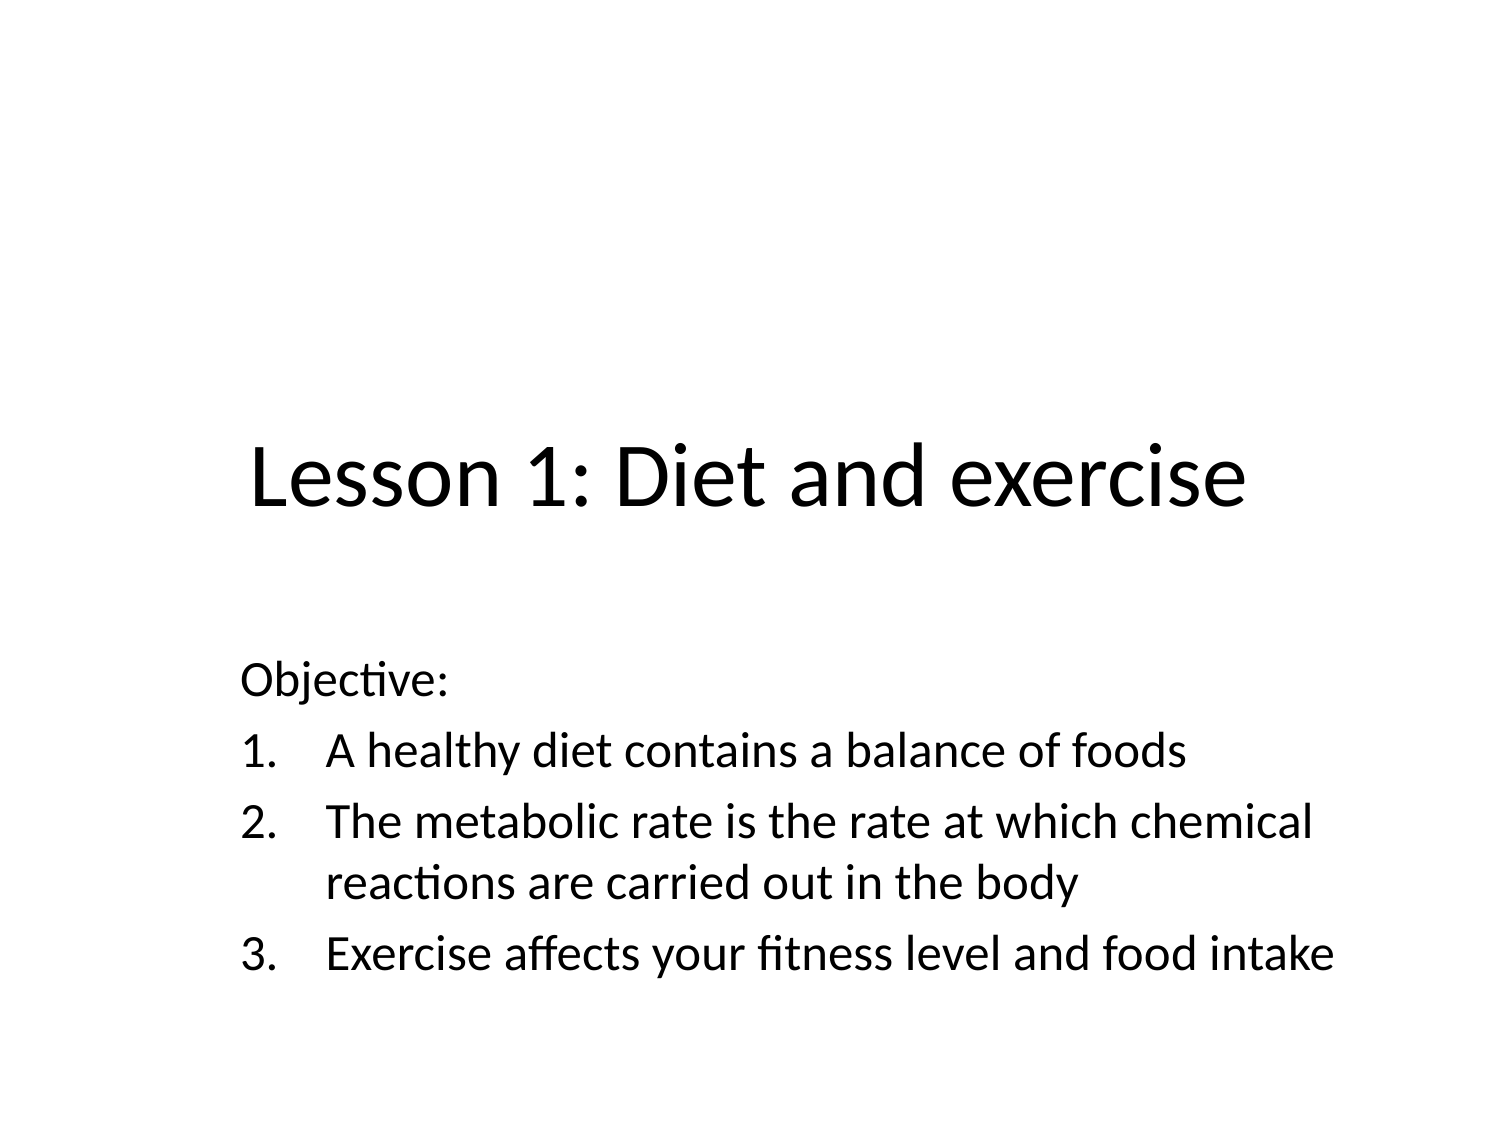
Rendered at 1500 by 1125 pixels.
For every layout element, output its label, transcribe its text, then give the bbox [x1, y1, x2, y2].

title Lesson 1: Diet and exercise [112, 349, 1388, 591]
subtitle Objective: A healthy diet contains a balance of foods The metabolic rate is the rate at which chemical reactions are carried out in the body Exercise affects your fitness level and food intake [225, 637, 1353, 1000]
